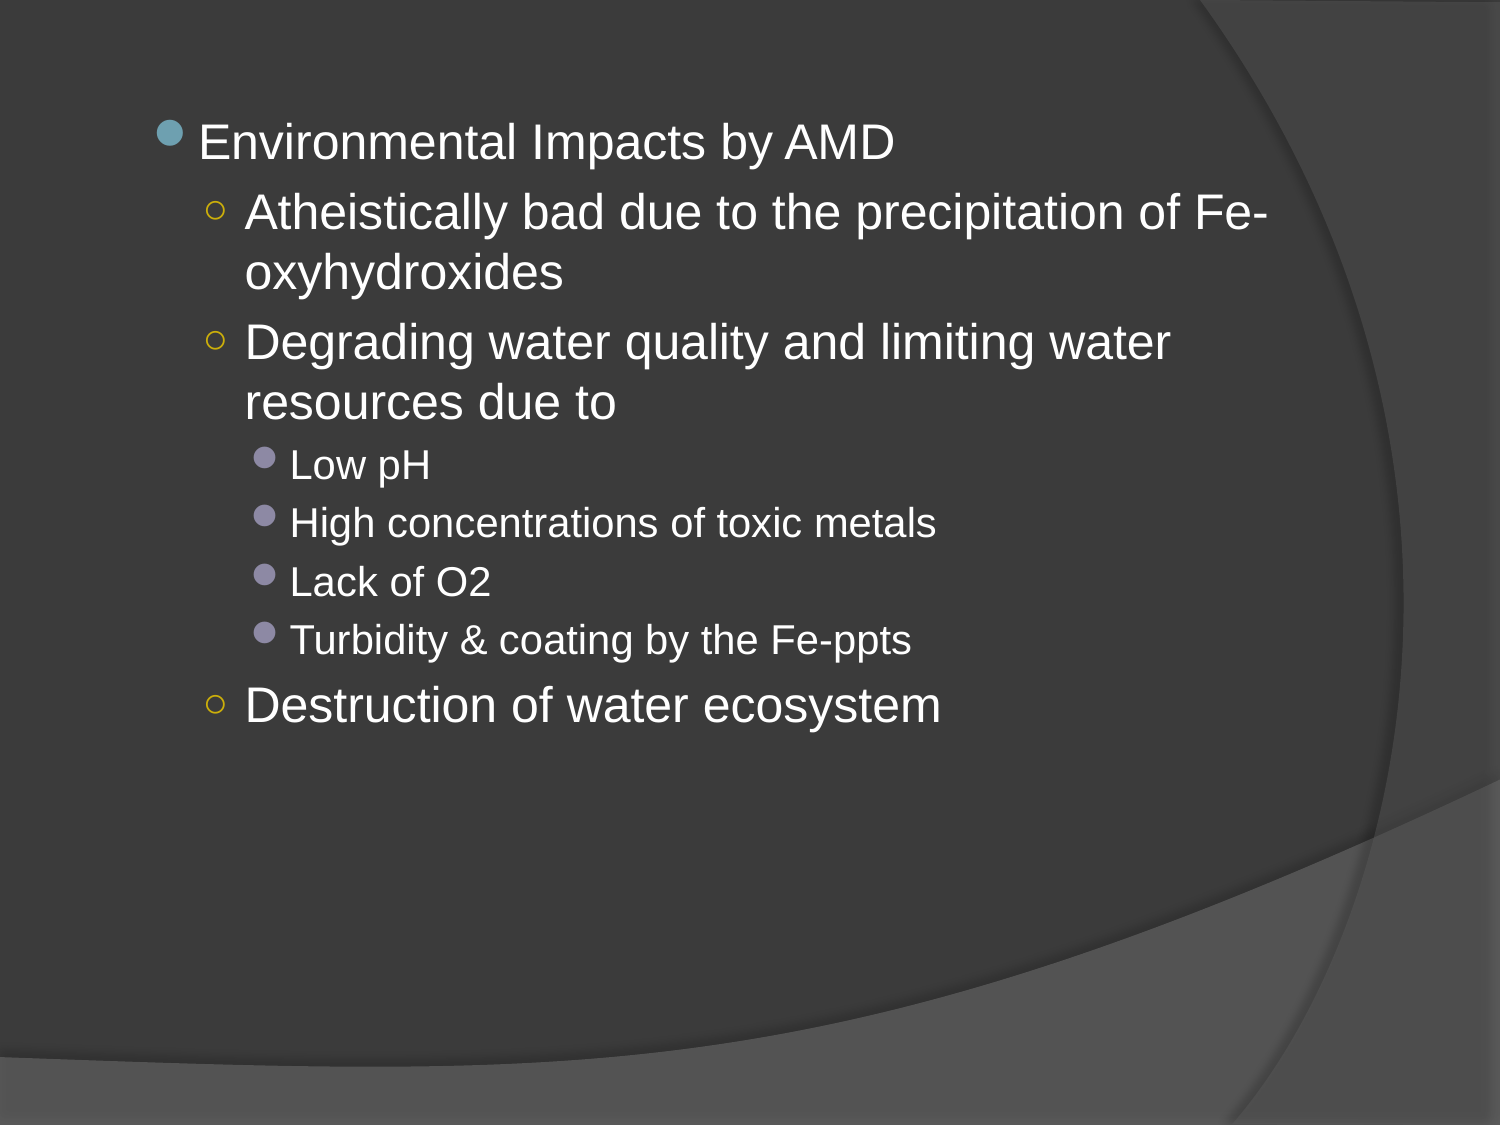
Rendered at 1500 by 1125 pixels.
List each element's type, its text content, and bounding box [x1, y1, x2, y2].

list Environmental Impacts by AMD Atheistically bad due to the precipitation of Fe-oxyhydroxides Degrading water quality and limiting water resources due to Low pH High concentrations of toxic metals Lack of O2 Turbidity & coating by the Fe-ppts Destruction of water ecosystem [64, 101, 1412, 1047]
